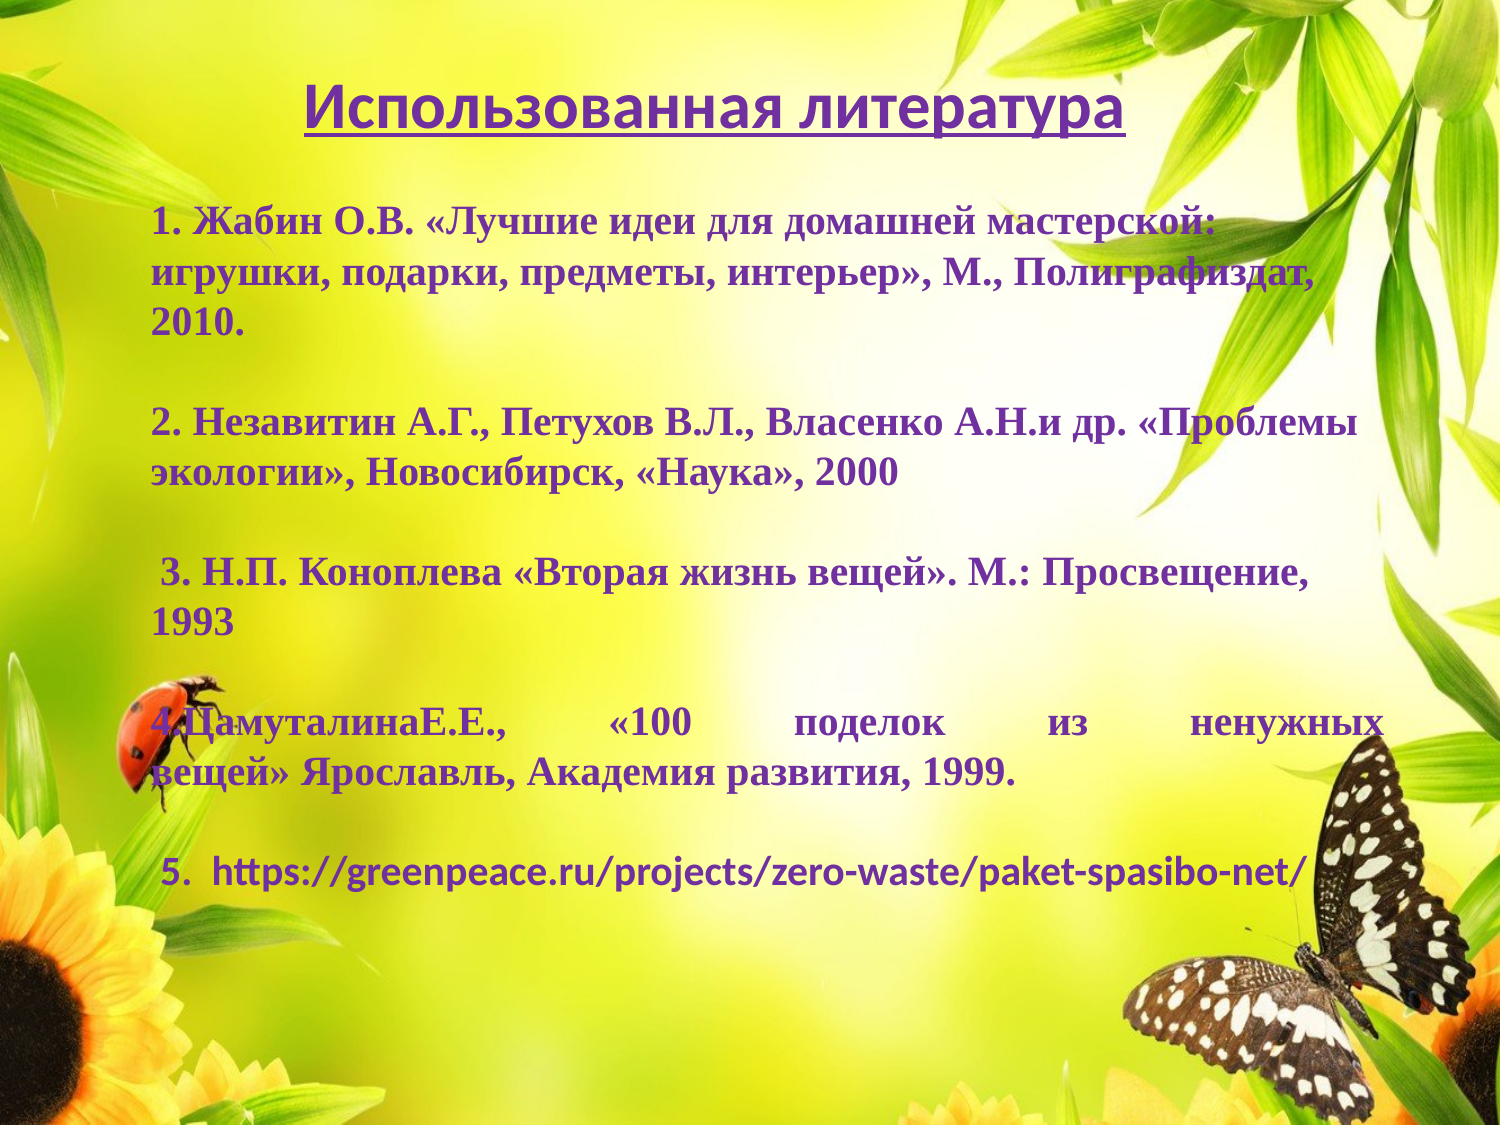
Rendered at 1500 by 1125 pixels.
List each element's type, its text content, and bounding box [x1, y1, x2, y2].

text_box 1. Жабин О.В. «Лучшие идеи для домашней мастерской: игрушки, подарки, предметы, интерьер», М., Полиграфиздат, 2010. 2. Незавитин А.Г., Петухов В.Л., Власенко А.Н.и др. «Проблемы экологии», Новосибирск, «Наука», 2000 3. Н.П. Коноплева «Вторая жизнь вещей». М.: Просвещение, 1993 4.ЦамуталинаЕ.Е., «100 поделок из ненужных вещей» Ярославль, Академия развития, 1999. 5. https://greenpeace.ru/projects/zero-waste/paket-spasibo-net/ [135, 185, 1400, 997]
text_box Использованная литература [289, 54, 1247, 150]
picture [0, 0, 1500, 1125]
